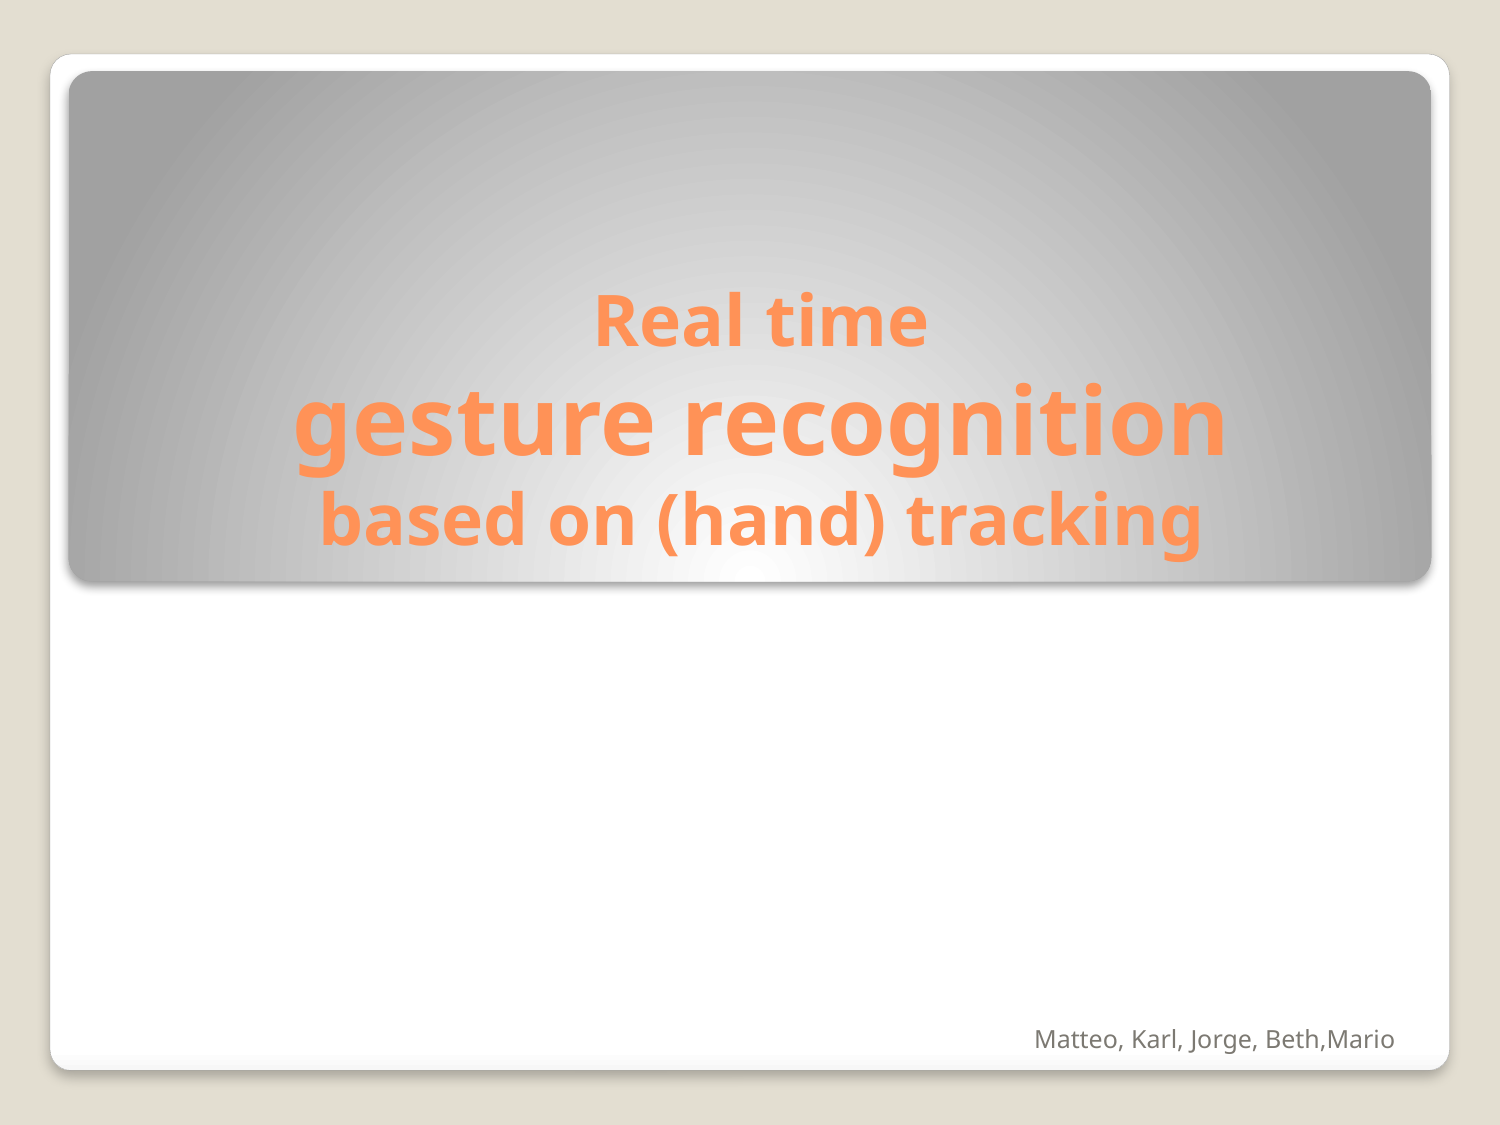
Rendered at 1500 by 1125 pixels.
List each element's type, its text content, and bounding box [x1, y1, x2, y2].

title Real time gesture recognition based on (hand) tracking [123, 267, 1399, 568]
subtitle Matteo, Karl, Jorge, Beth,Mario [135, 1023, 1411, 1067]
